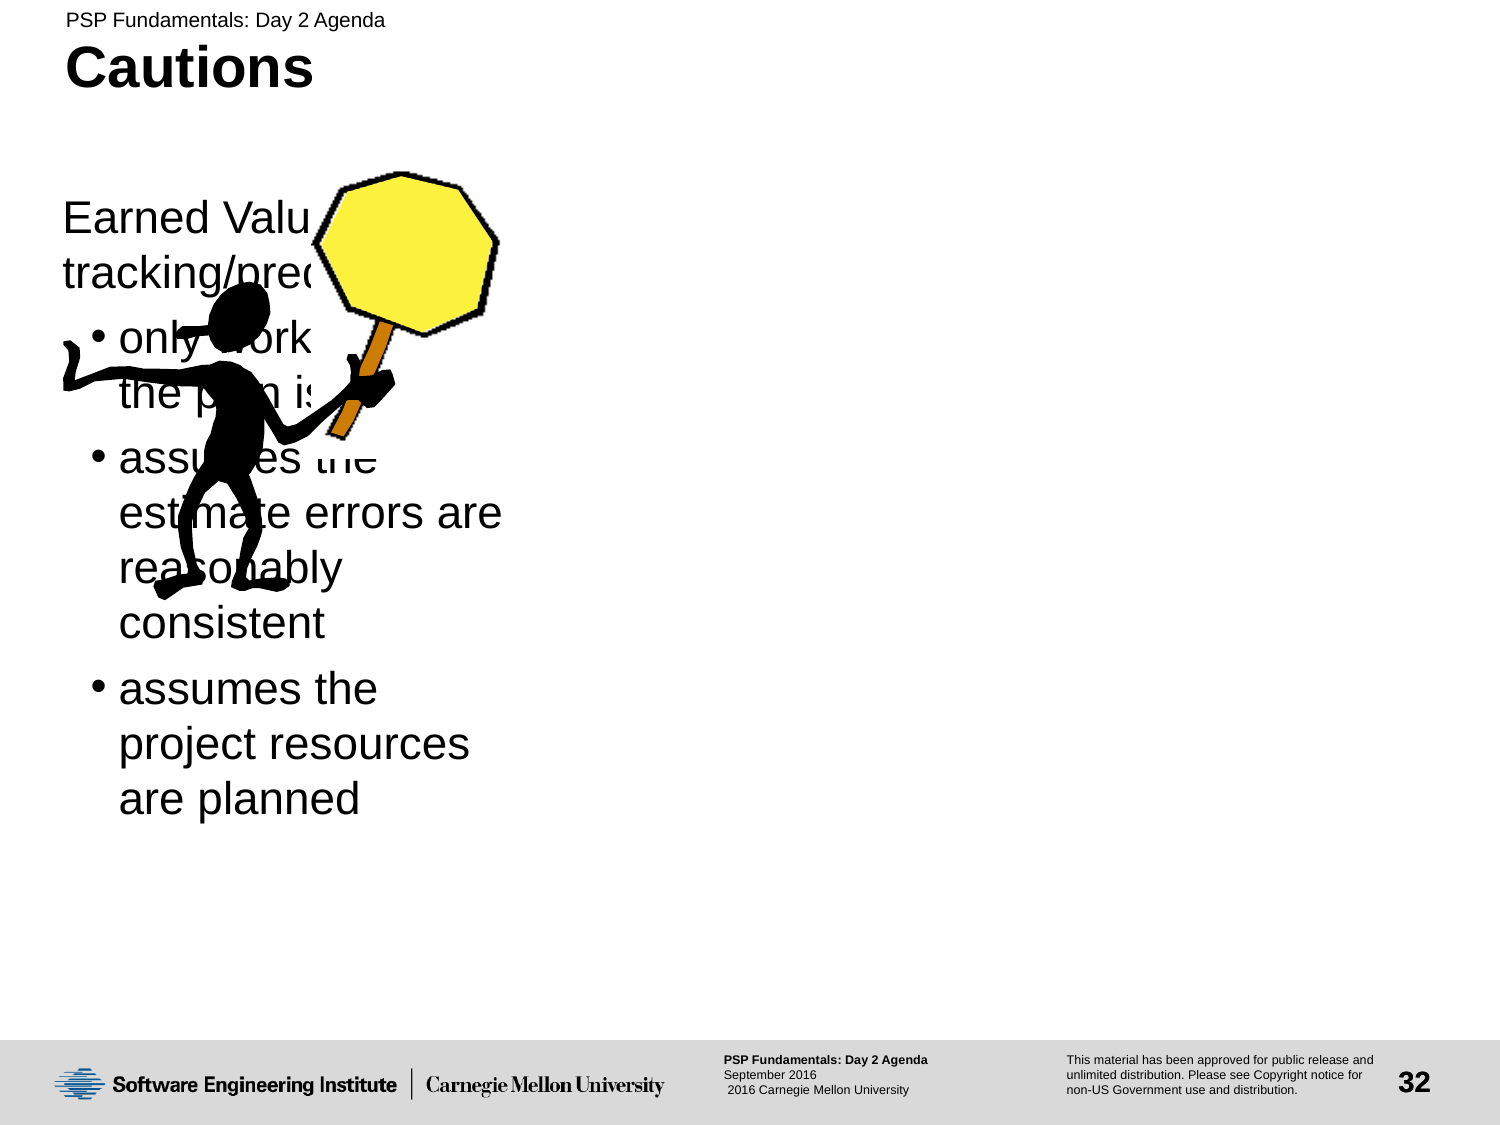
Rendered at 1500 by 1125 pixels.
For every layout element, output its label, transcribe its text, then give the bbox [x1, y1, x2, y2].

title Cautions [65, 37, 1430, 148]
picture [63, 170, 514, 602]
picture [46, 1061, 673, 1104]
list Earned Value (EV) tracking/predictions: only works when the plan is realistic assumes the estimate errors are reasonably consistent assumes the project resources are planned [62, 187, 507, 1000]
